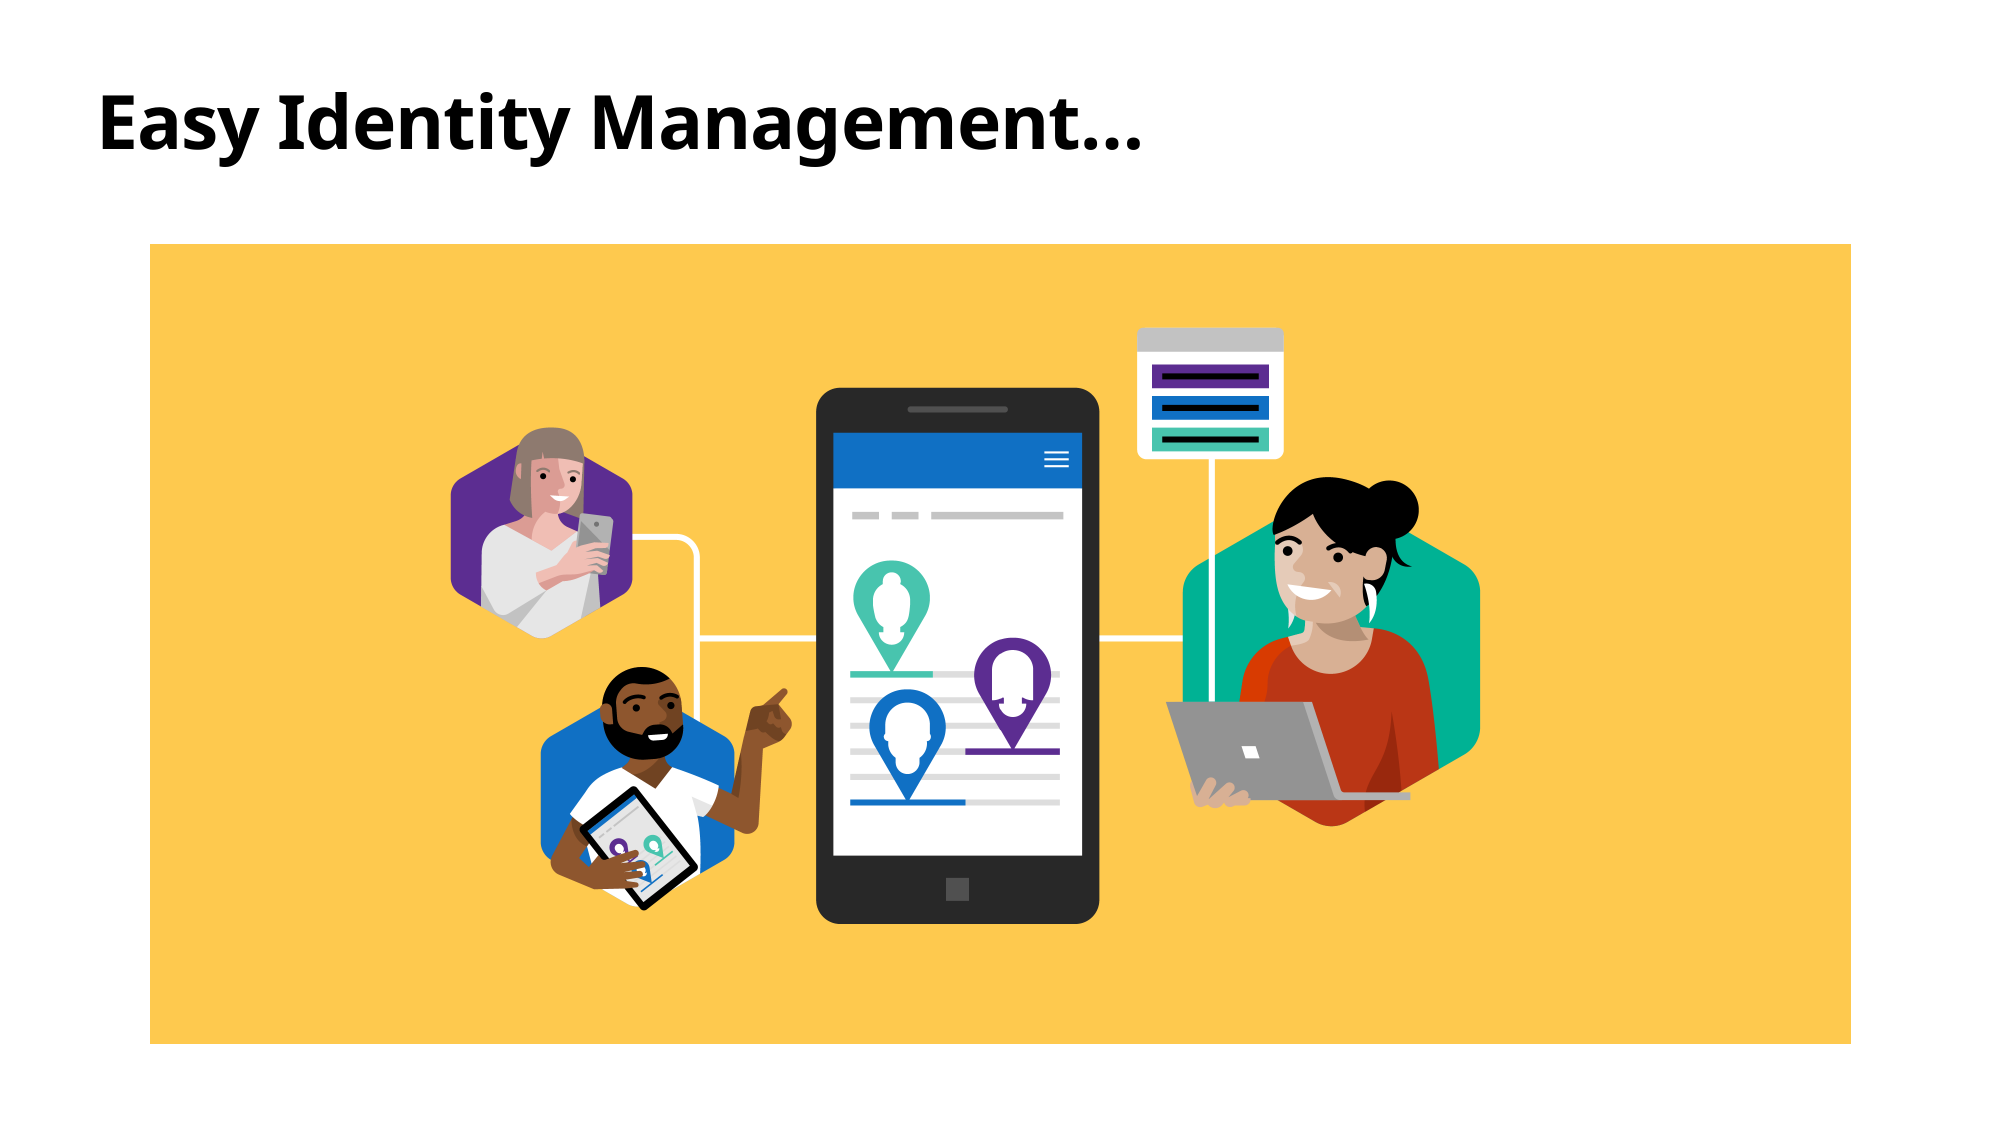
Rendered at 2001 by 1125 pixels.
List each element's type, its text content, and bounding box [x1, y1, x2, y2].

picture [149, 243, 1851, 1045]
title Easy Identity Management… [96, 75, 1904, 166]
